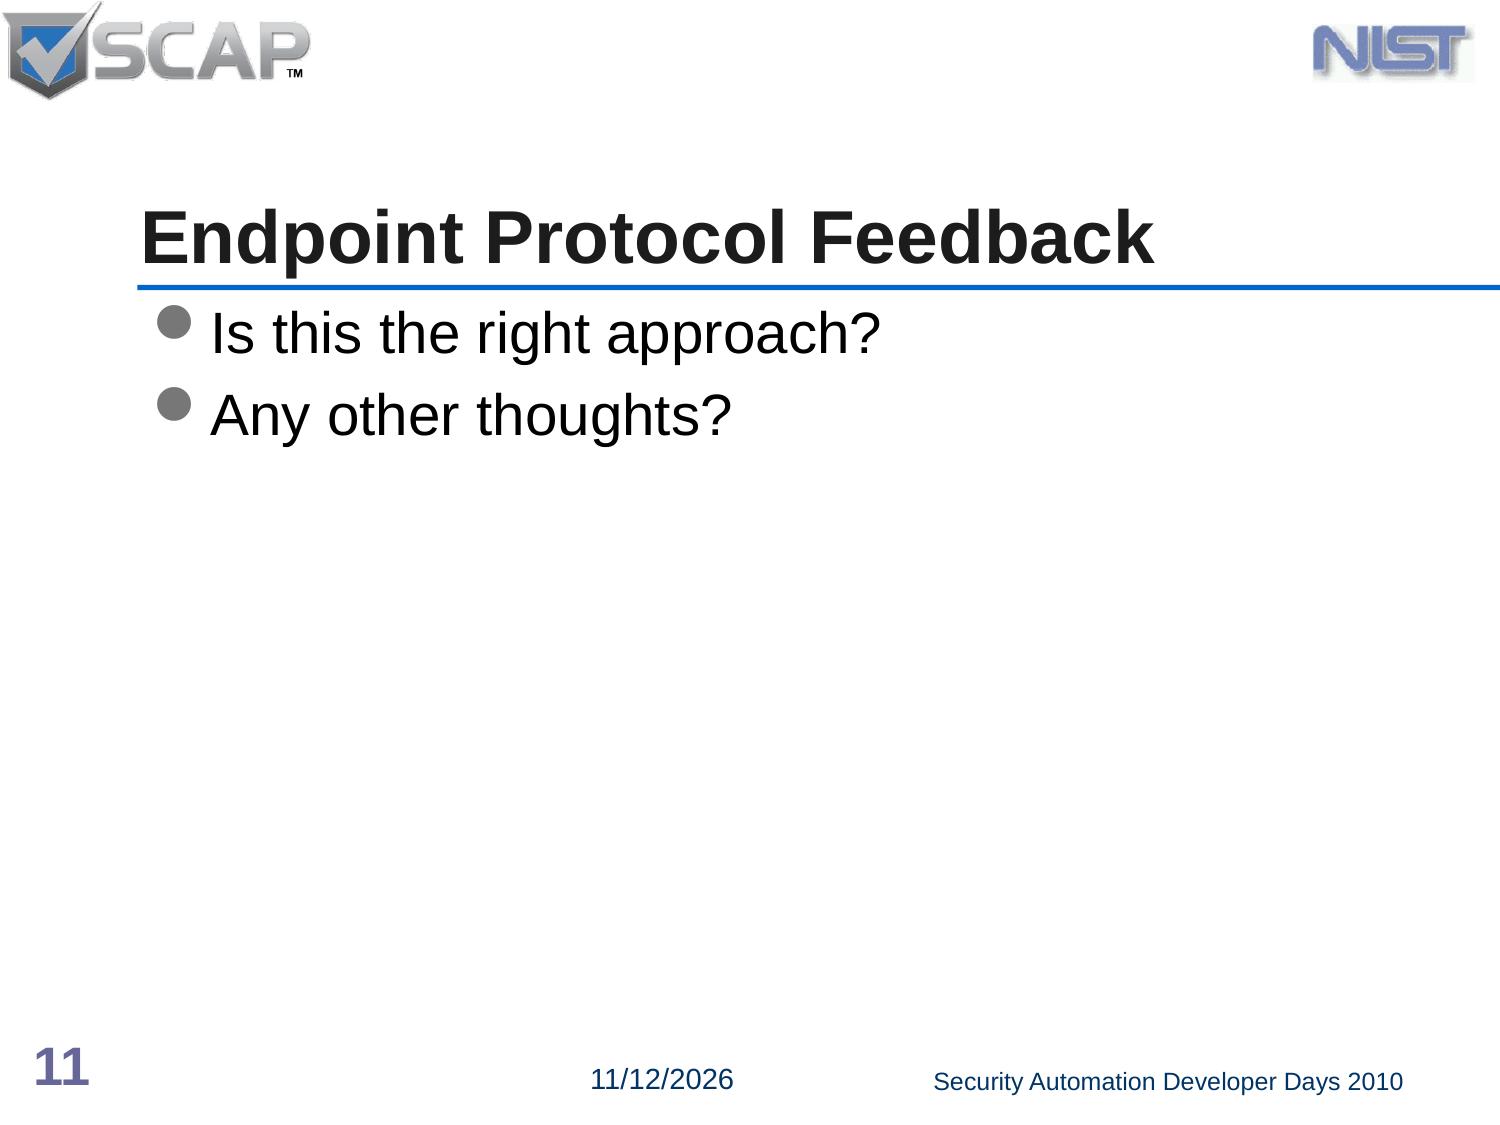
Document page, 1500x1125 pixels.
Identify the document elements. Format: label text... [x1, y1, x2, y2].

slide_number 11 [13, 1023, 111, 1105]
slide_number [399, 1026, 750, 1104]
title Endpoint Protocol Feedback [124, 99, 1426, 288]
picture [0, 0, 313, 103]
list Is this the right approach? Any other thoughts? [137, 287, 1400, 1026]
footer Security Automation Developer Days 2010 [912, 1024, 1426, 1104]
picture [1312, 24, 1475, 83]
